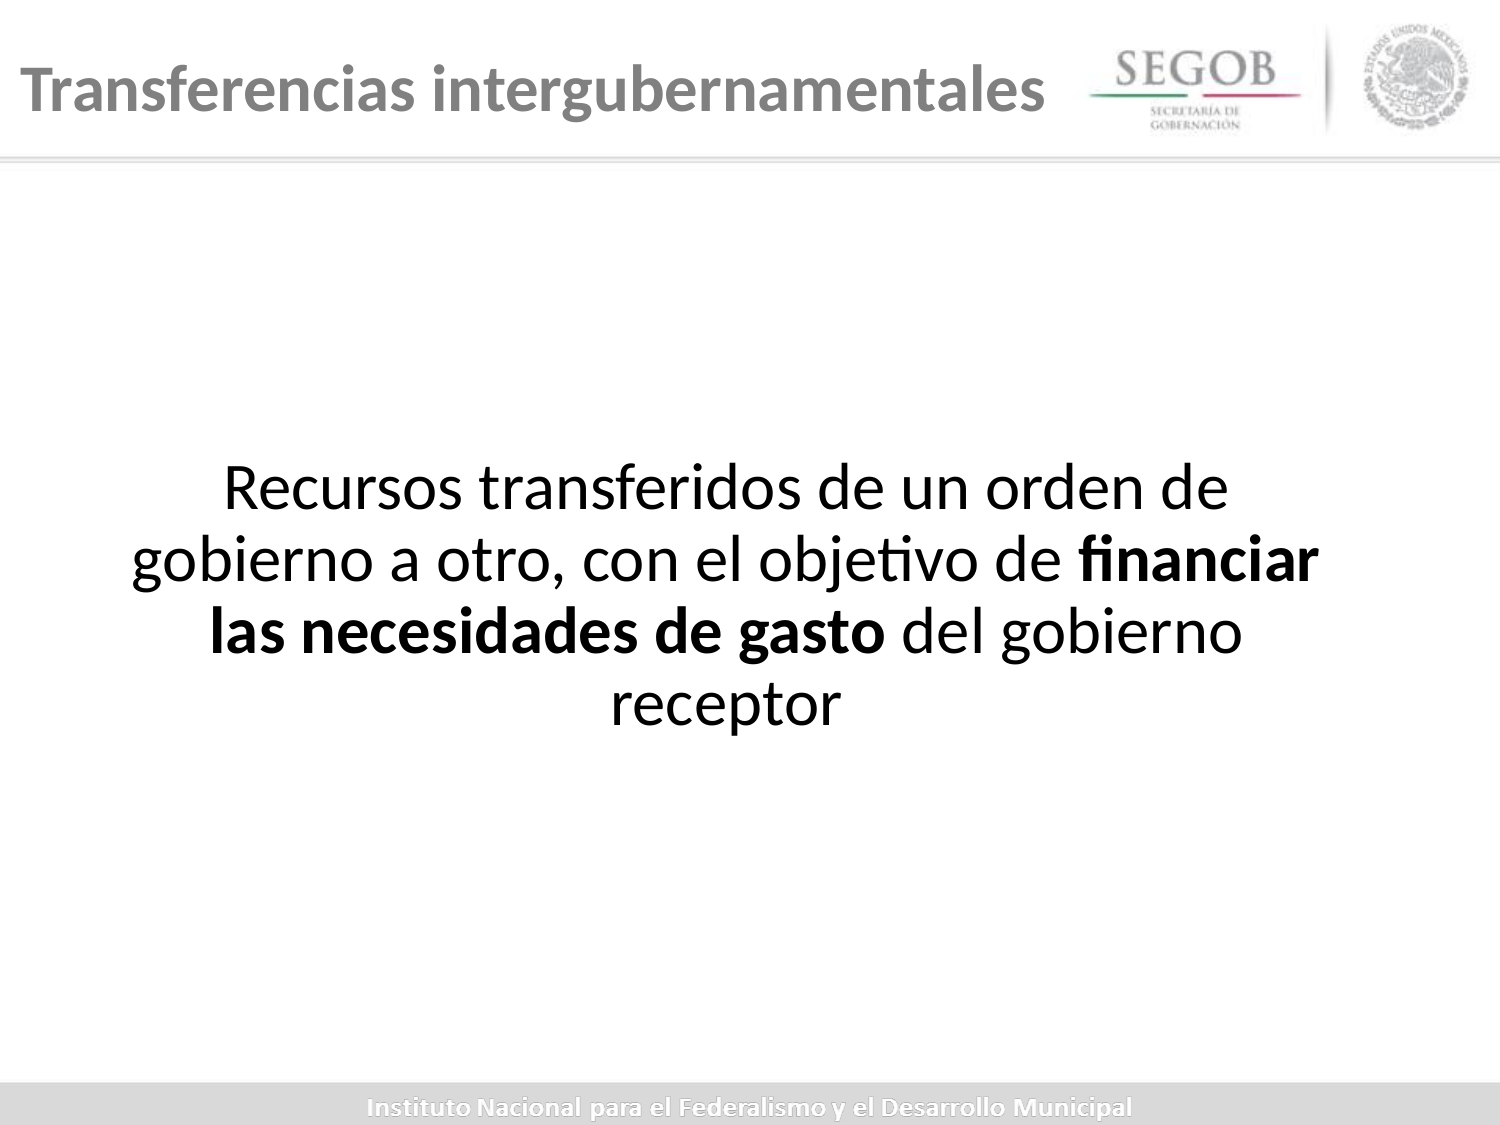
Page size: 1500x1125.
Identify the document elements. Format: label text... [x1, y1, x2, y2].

text_box Recursos transferidos de un orden de gobierno a otro, con el objetivo de financiar las necesidades de gasto del gobierno receptor [81, 444, 1371, 747]
picture [0, 0, 1500, 1125]
title Transferencias intergubernamentales [5, 0, 1081, 194]
